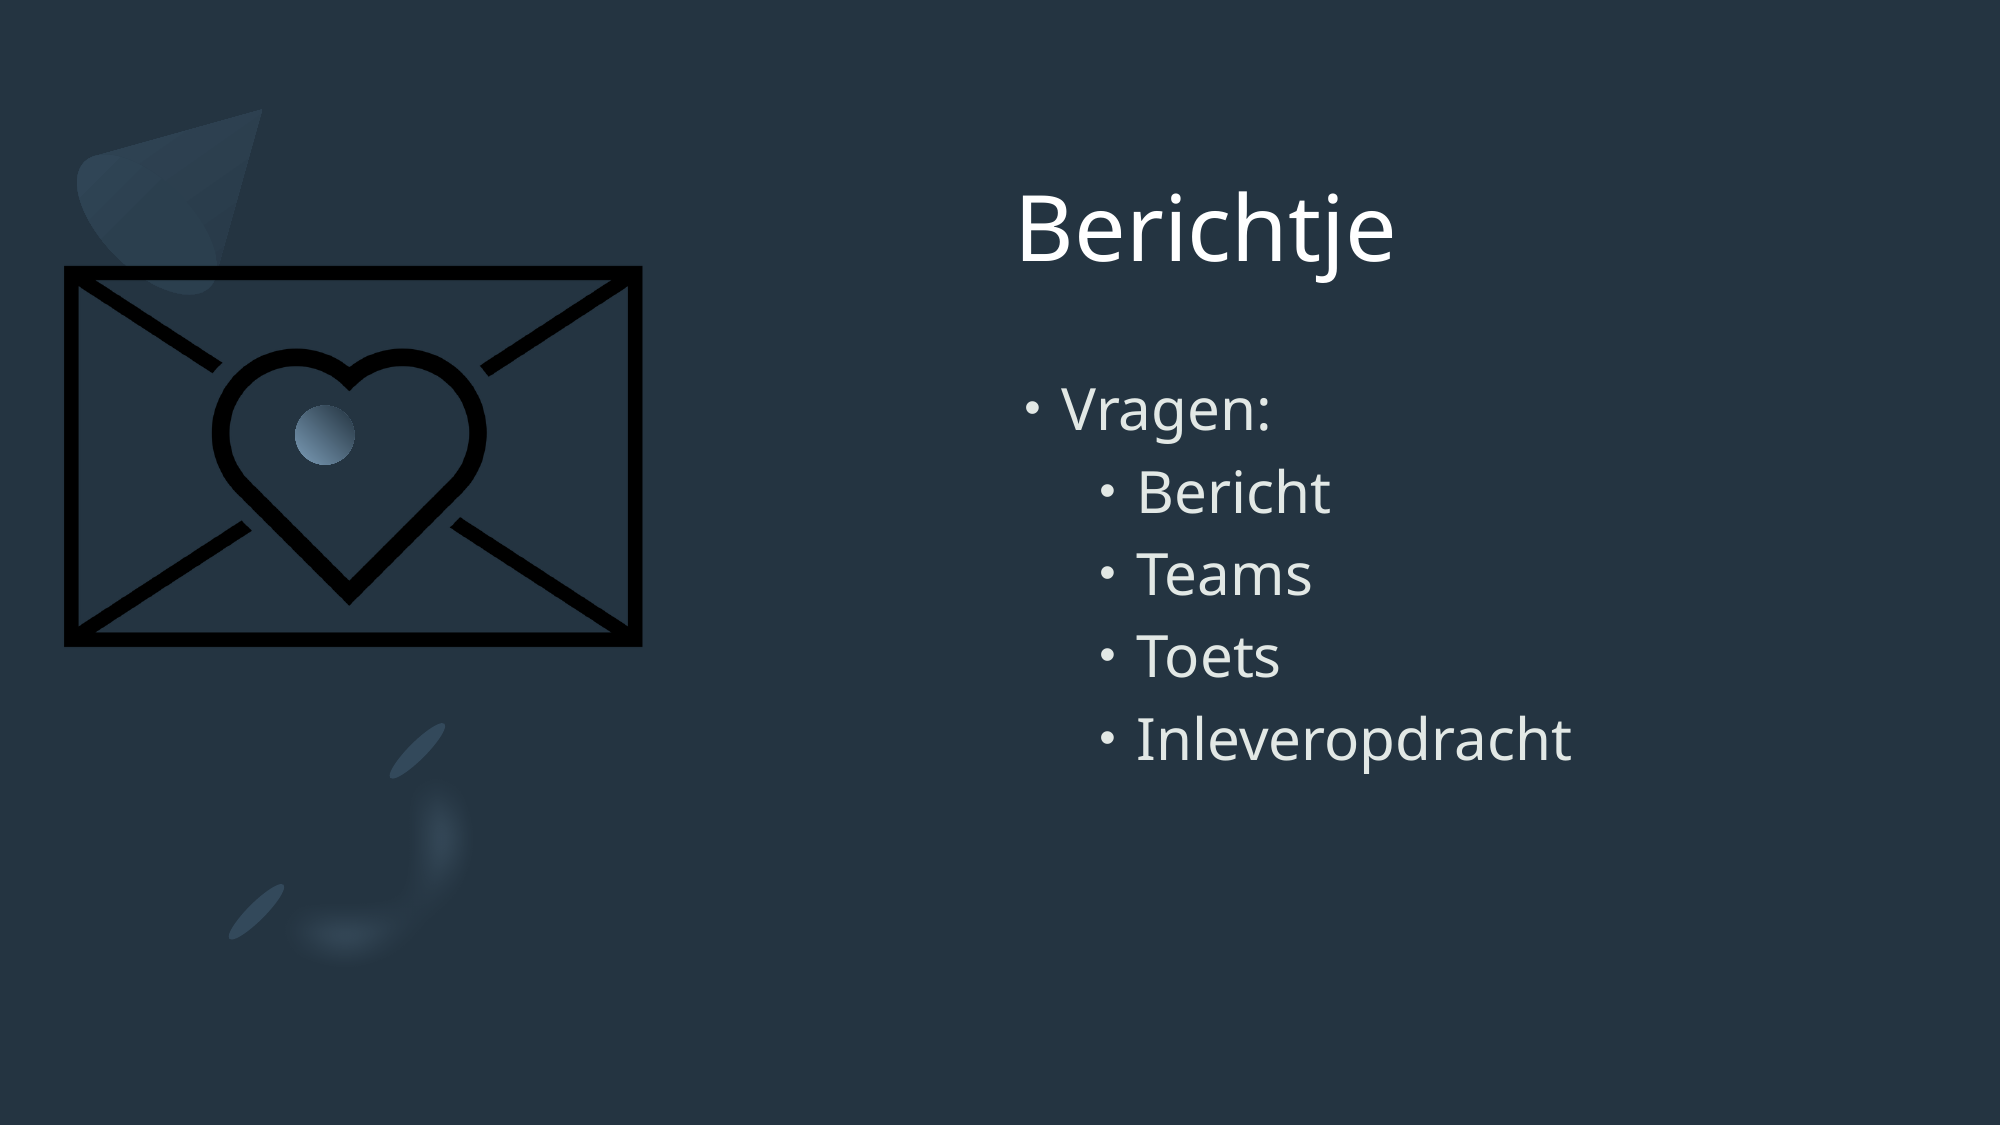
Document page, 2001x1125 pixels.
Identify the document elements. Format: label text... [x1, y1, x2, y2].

picture [16, 163, 700, 737]
text_box Vragen: Bericht Teams Toets Inleveropdracht [999, 364, 1892, 1038]
title Berichtje [999, 85, 1892, 364]
